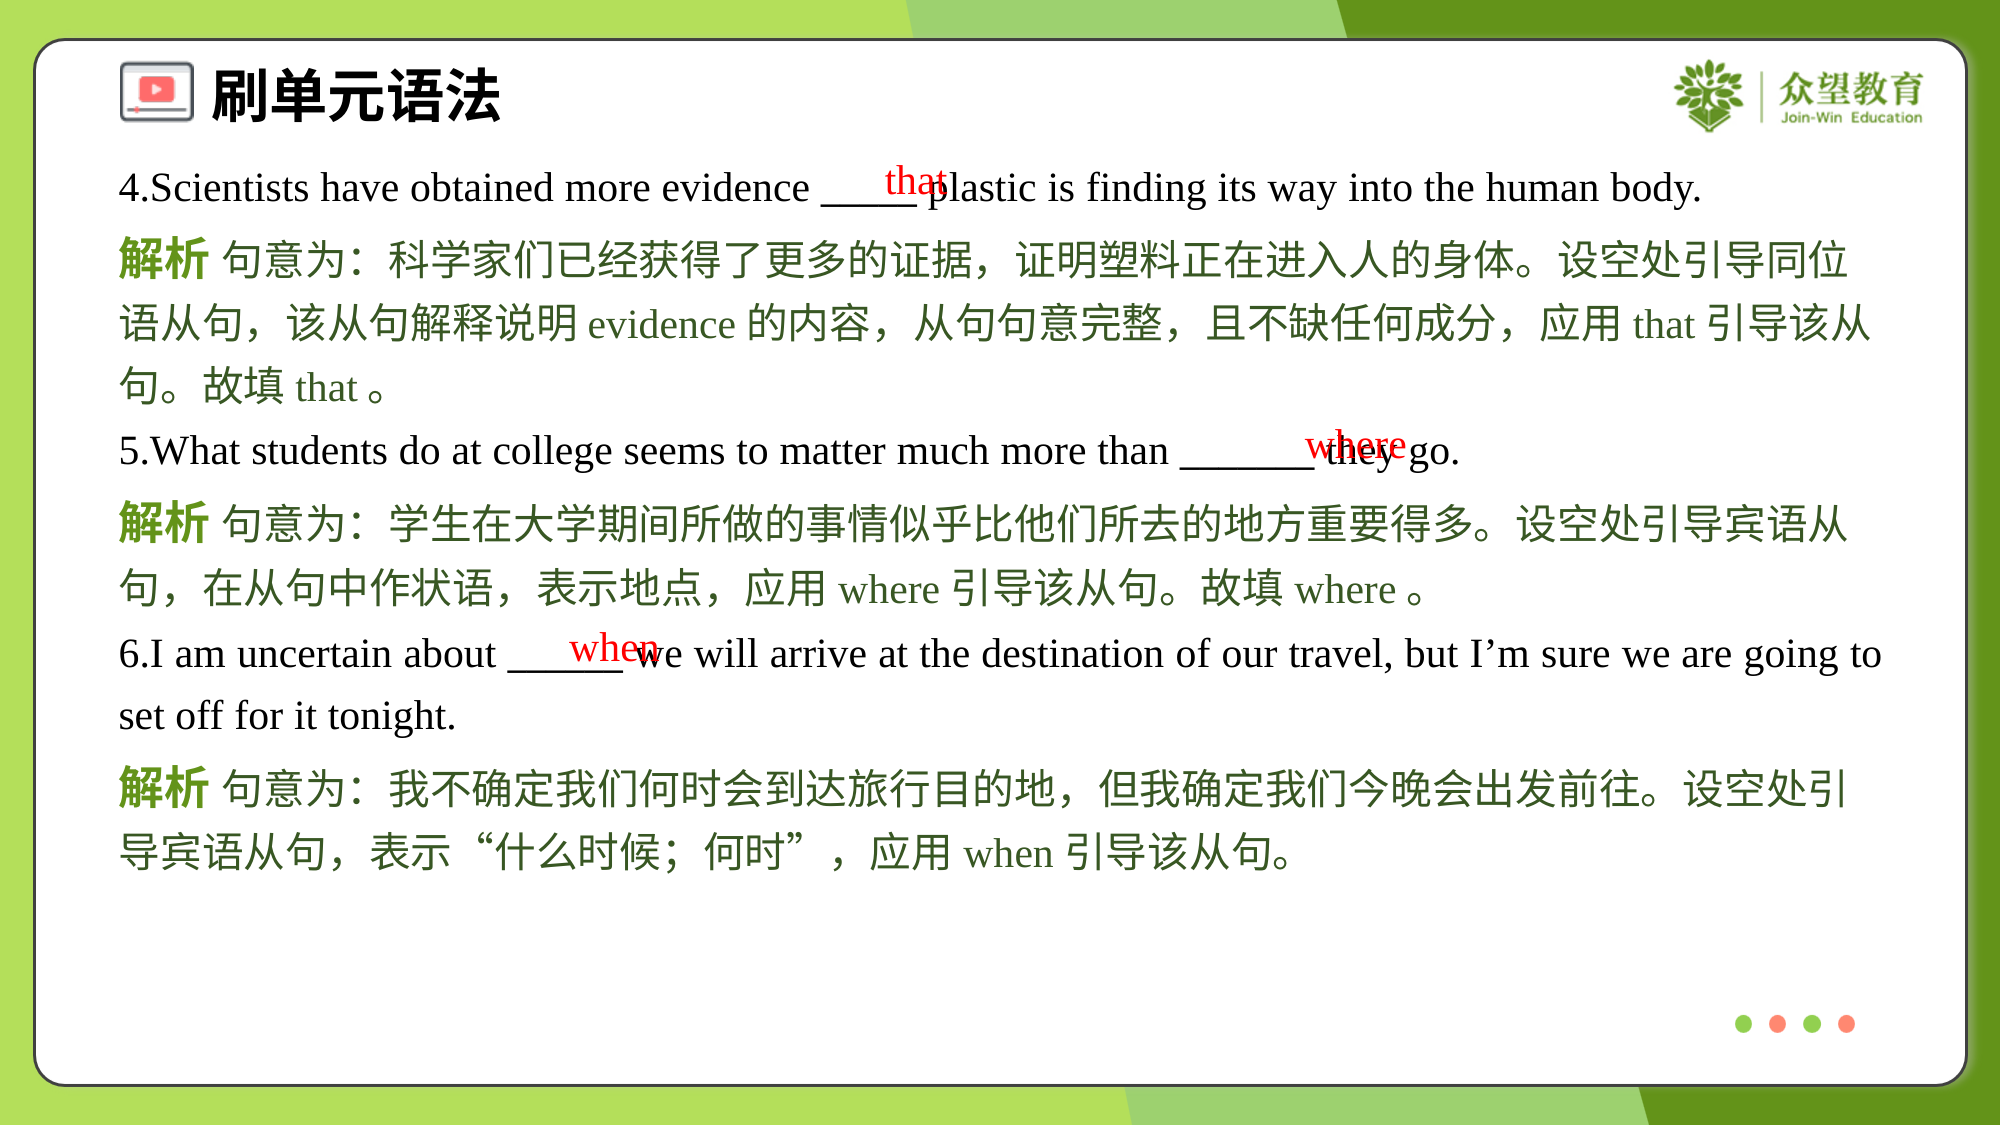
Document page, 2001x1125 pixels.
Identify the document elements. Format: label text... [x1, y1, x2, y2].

text_box 解析 句意为：学生在大学期间所做的事情似乎比他们所去的地方重要得多。设空处引导宾语从句，在从句中作状语，表示地点，应用where引导该从句。故填where。 [118, 480, 1883, 607]
text_box 5.What students do at college seems to matter much more than _______ they go. [118, 410, 1883, 468]
picture [0, 0, 2000, 1125]
text_box 4.Scientists have obtained more evidence _____ plastic is finding its way into the human body. [118, 146, 1883, 204]
text_box 6.I am uncertain about ______ we will arrive at the destination of our travel, but I’m sure we are going to set off for it tonight. [118, 613, 1883, 733]
text_box 解析 句意为：我不确定我们何时会到达旅行目的地，但我确定我们今晚会出发前往。设空处引导宾语从句，表示“什么时候；何时”，应用when引导该从句。 [118, 744, 1883, 872]
text_box 解析 句意为：科学家们已经获得了更多的证据，证明塑料正在进入人的身体。设空处引导同位语从句，该从句解释说明evidence的内容，从句句意完整，且不缺任何成分，应用that引导该从句。故填that。 [118, 215, 1883, 405]
text_box that [880, 140, 952, 199]
text_box when [564, 606, 665, 665]
text_box where [1300, 404, 1412, 463]
